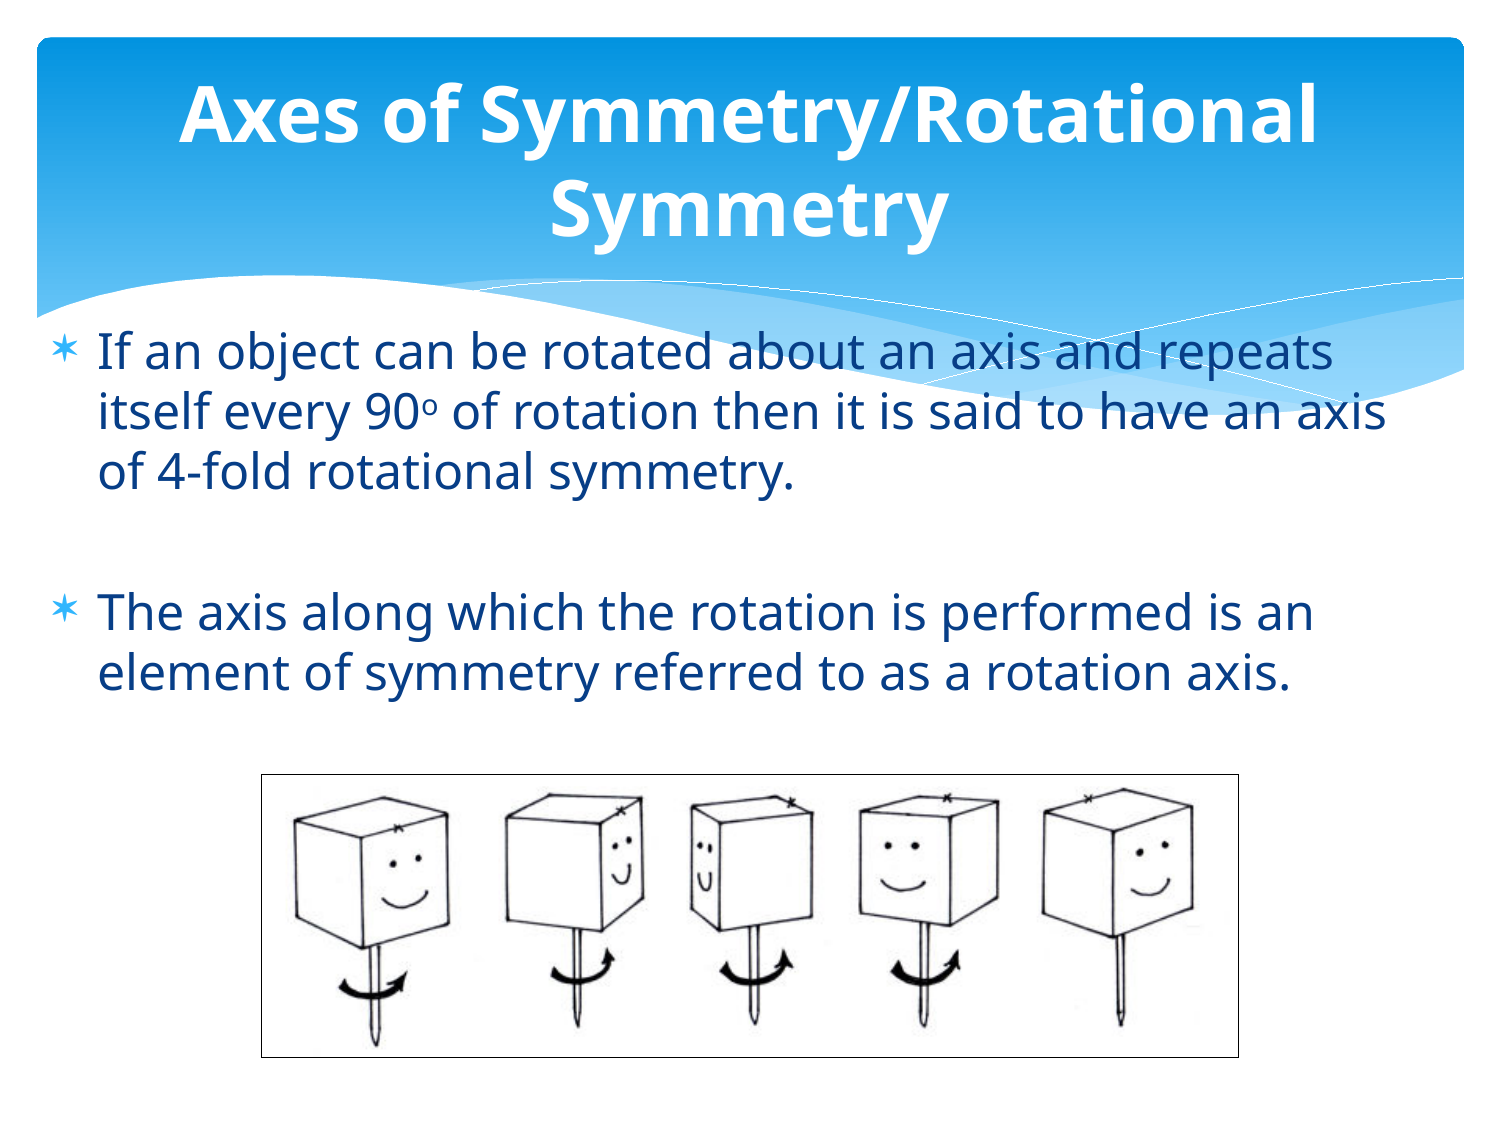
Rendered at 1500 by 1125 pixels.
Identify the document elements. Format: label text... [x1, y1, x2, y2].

picture [261, 774, 1239, 1058]
list If an object can be rotated about an axis and repeats itself every 90o of rotation then it is said to have an axis of 4-fold rotational symmetry. The axis along which the rotation is performed is an element of symmetry referred to as a rotation axis. [37, 312, 1463, 850]
title Axes of Symmetry/Rotational Symmetry [75, 55, 1425, 261]
